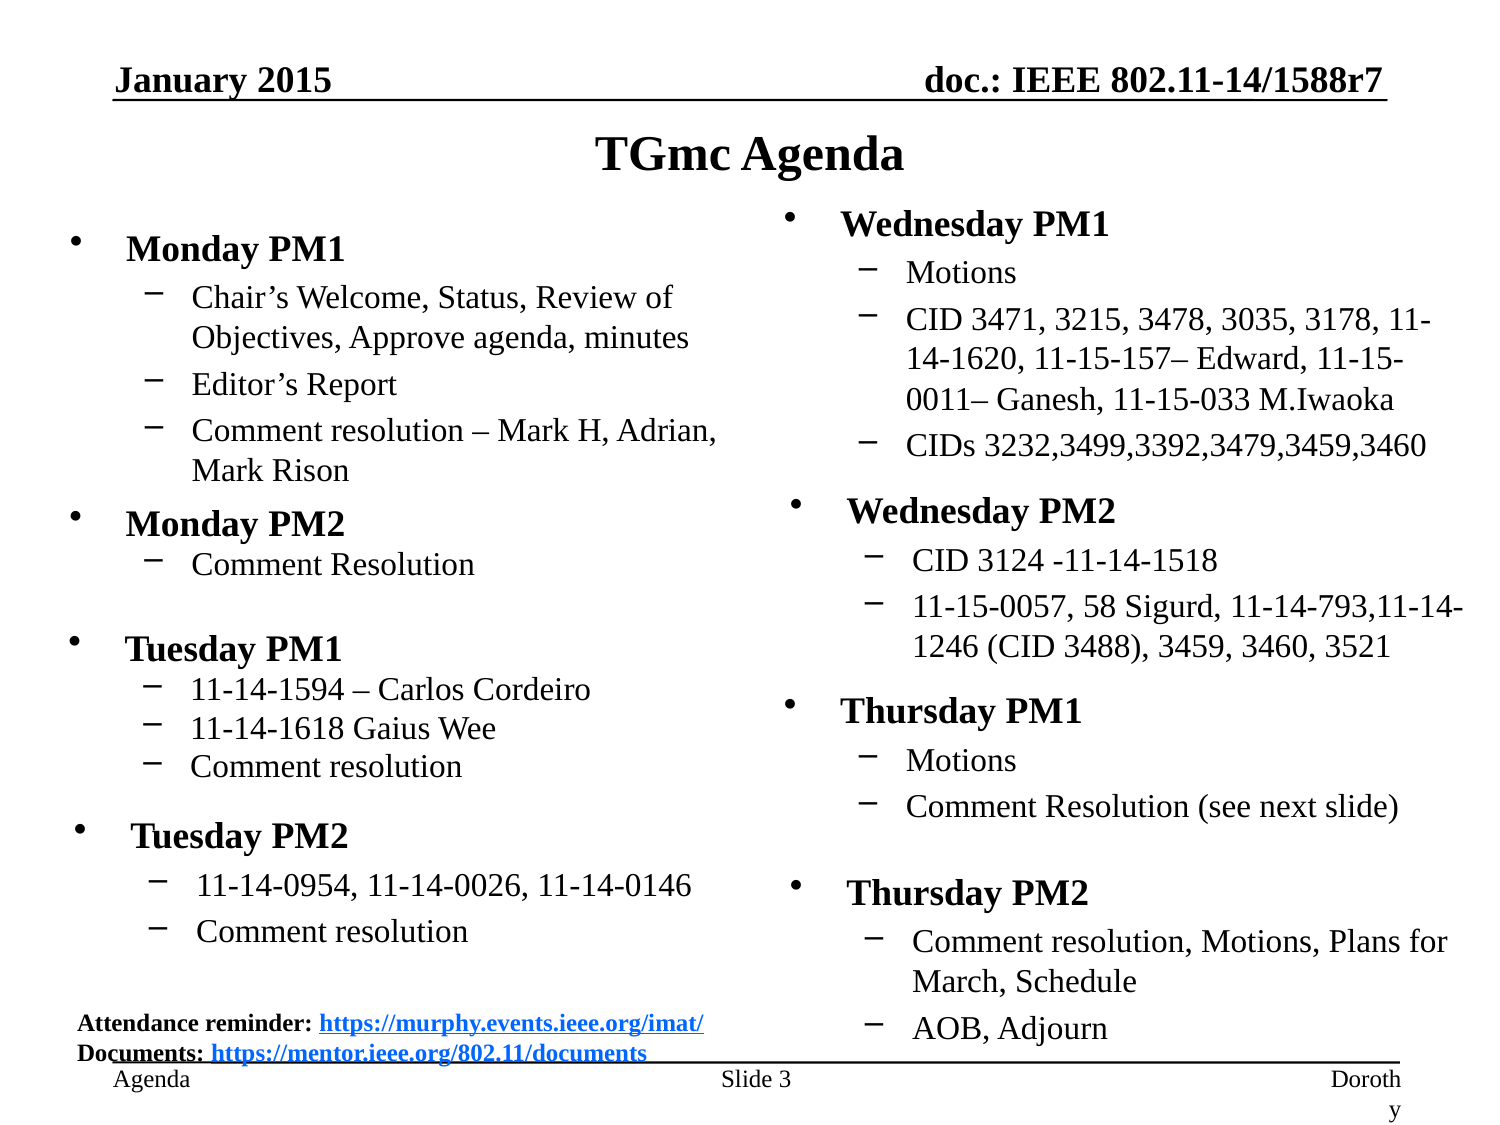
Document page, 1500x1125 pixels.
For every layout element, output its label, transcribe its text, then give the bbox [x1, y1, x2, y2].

text_box Thursday PM1 Motions Comment Resolution (see next slide) [768, 687, 1494, 822]
slide_number Slide 3 [712, 1075, 800, 1093]
title TGmc Agenda [112, 112, 1388, 188]
text_box Monday PM2 Comment Resolution [54, 500, 774, 628]
text_box Wednesday PM1 Motions CID 3471, 3215, 3478, 3035, 3178, 11-14-1620, 11-15-157– Edward, 11-15-0011– Ganesh, 11-15-033 M.Iwaoka CIDs 3232,3499,3392,3479,3459,3460 [768, 200, 1450, 475]
text_box Wednesday PM2 CID 3124 -11-14-1518 11-15-0057, 58 Sigurd, 11-14-793,11-14-1246 (CID 3488), 3459, 3460, 3521 [774, 487, 1494, 682]
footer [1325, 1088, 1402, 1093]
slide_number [114, 54, 425, 100]
text_box Thursday PM2 Comment resolution, Motions, Plans for March, Schedule AOB, Adjourn [774, 869, 1475, 1088]
text_box Monday PM1 Chair’s Welcome, Status, Review of Objectives, Approve agenda, minutes Editor’s Report Comment resolution – Mark H, Adrian, Mark Rison [54, 224, 800, 500]
text_box Tuesday PM2 11-14-0954, 11-14-0026, 11-14-0146 Comment resolution [58, 812, 775, 1075]
text_box Tuesday PM1 11-14-1594 – Carlos Cordeiro 11-14-1618 Gaius Wee Comment resolution [53, 624, 800, 763]
